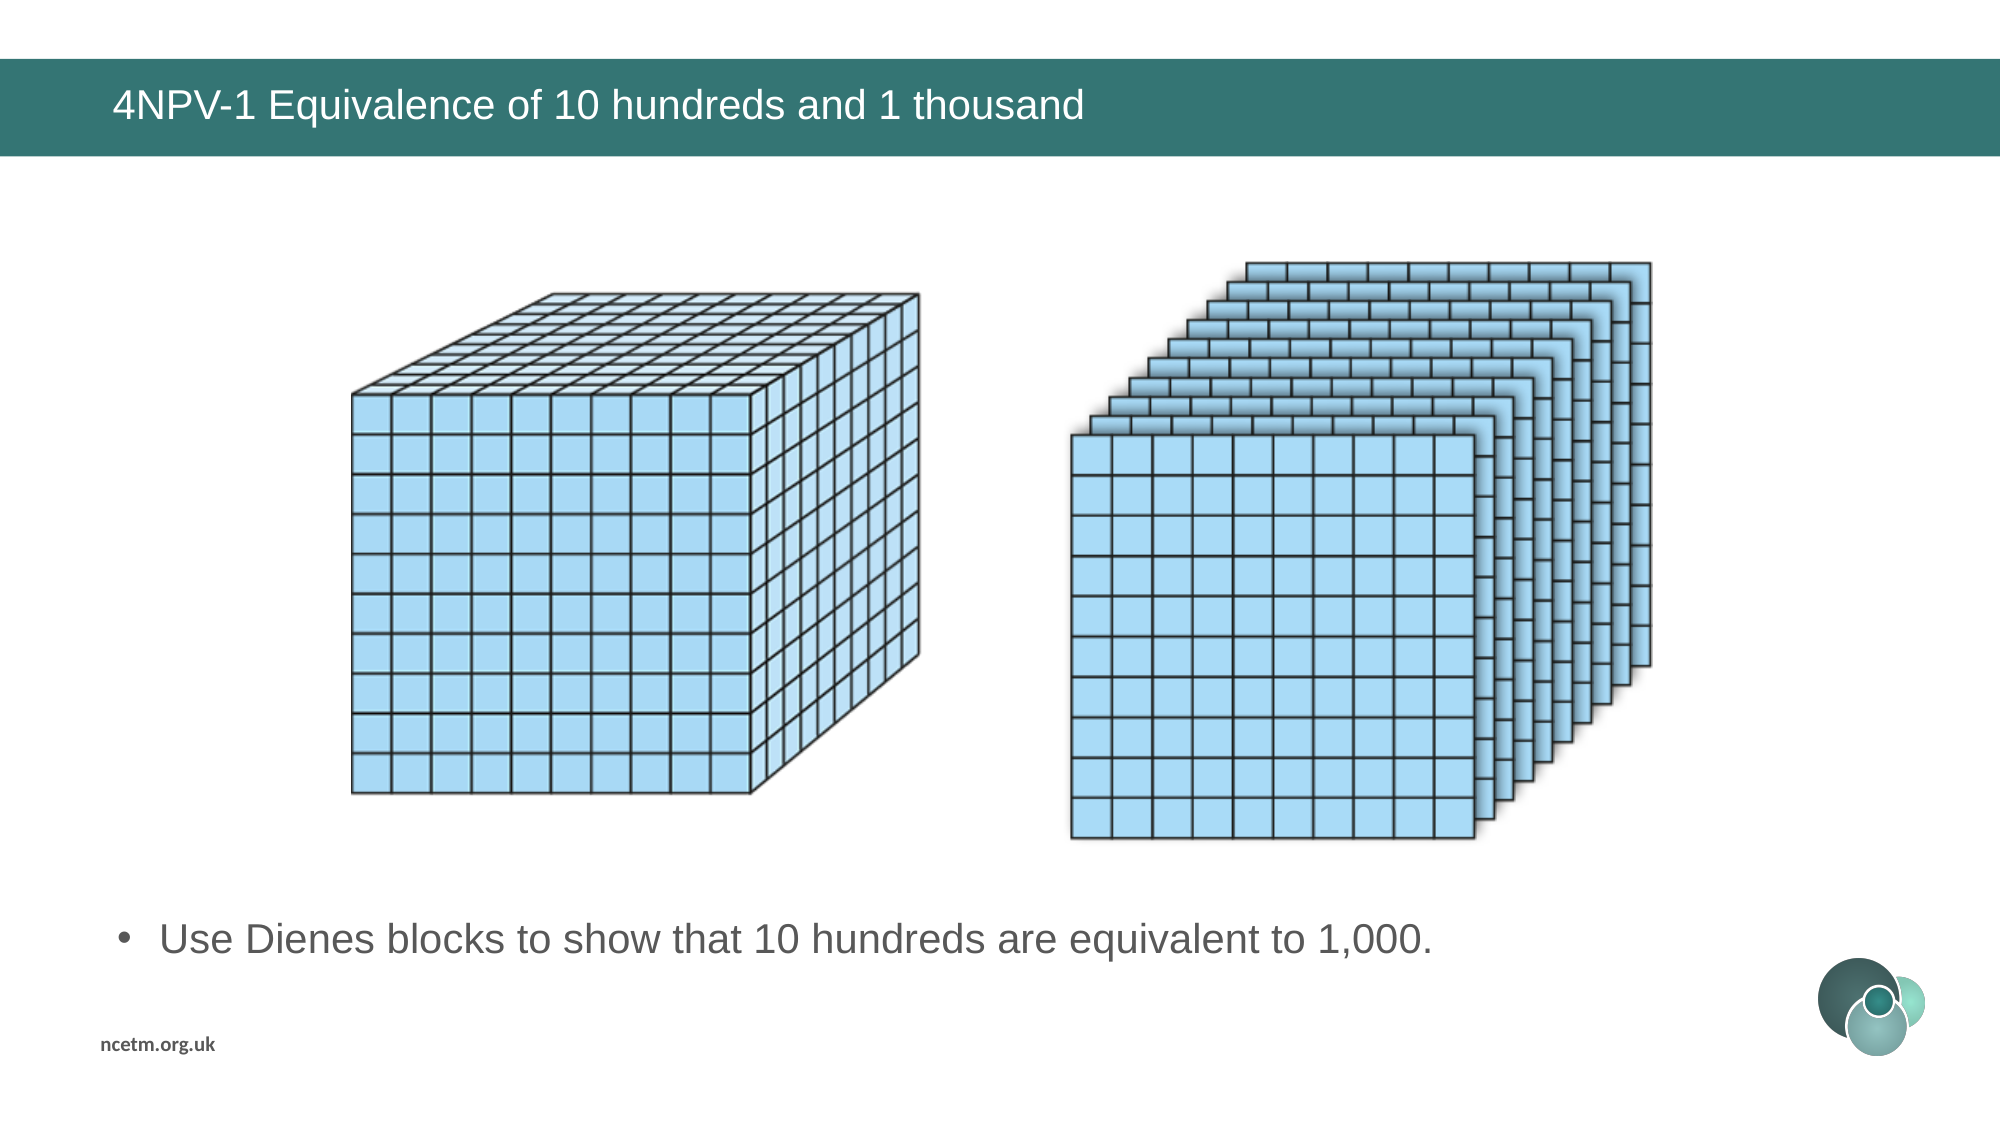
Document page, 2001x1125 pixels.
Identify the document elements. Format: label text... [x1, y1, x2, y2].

picture [1066, 261, 1653, 842]
text_box Use Dienes blocks to show that 10 hundreds are equivalent to 1,000. [102, 894, 351, 976]
picture [351, 100, 934, 1025]
text_box Use Dienes blocks to show that 10 hundreds are equivalent to 1,000. [934, 894, 1790, 976]
title 4NPV-1 Equivalence of 10 hundreds and 1 thousand [97, 76, 1945, 147]
picture [1818, 958, 1925, 1056]
